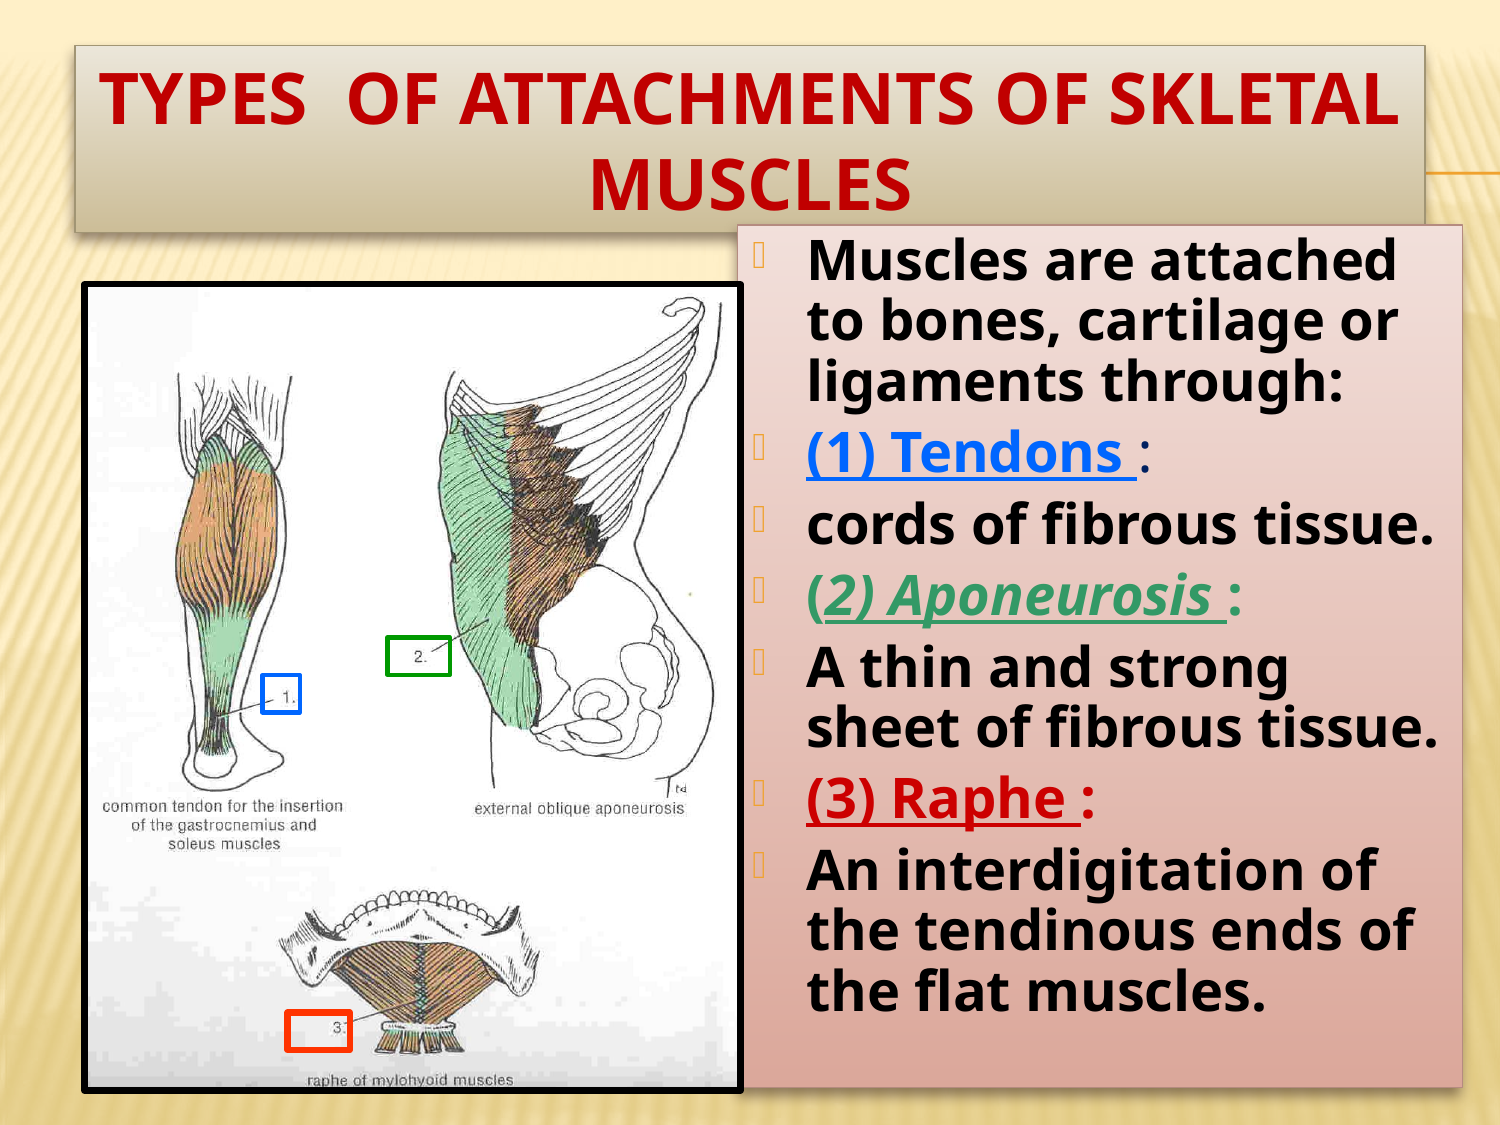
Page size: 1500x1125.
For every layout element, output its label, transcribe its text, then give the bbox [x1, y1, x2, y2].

title Types of ATTACHMENTS OF SKLETAL MUSCLES [74, 45, 1426, 233]
list Muscles are attached to bones, cartilage or ligaments through: (1) Tendons : cords of fibrous tissue. (2) Aponeurosis : A thin and strong sheet of fibrous tissue. (3) Raphe : An interdigitation of the tendinous ends of the flat muscles. [737, 224, 1463, 1088]
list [87, 287, 738, 1088]
